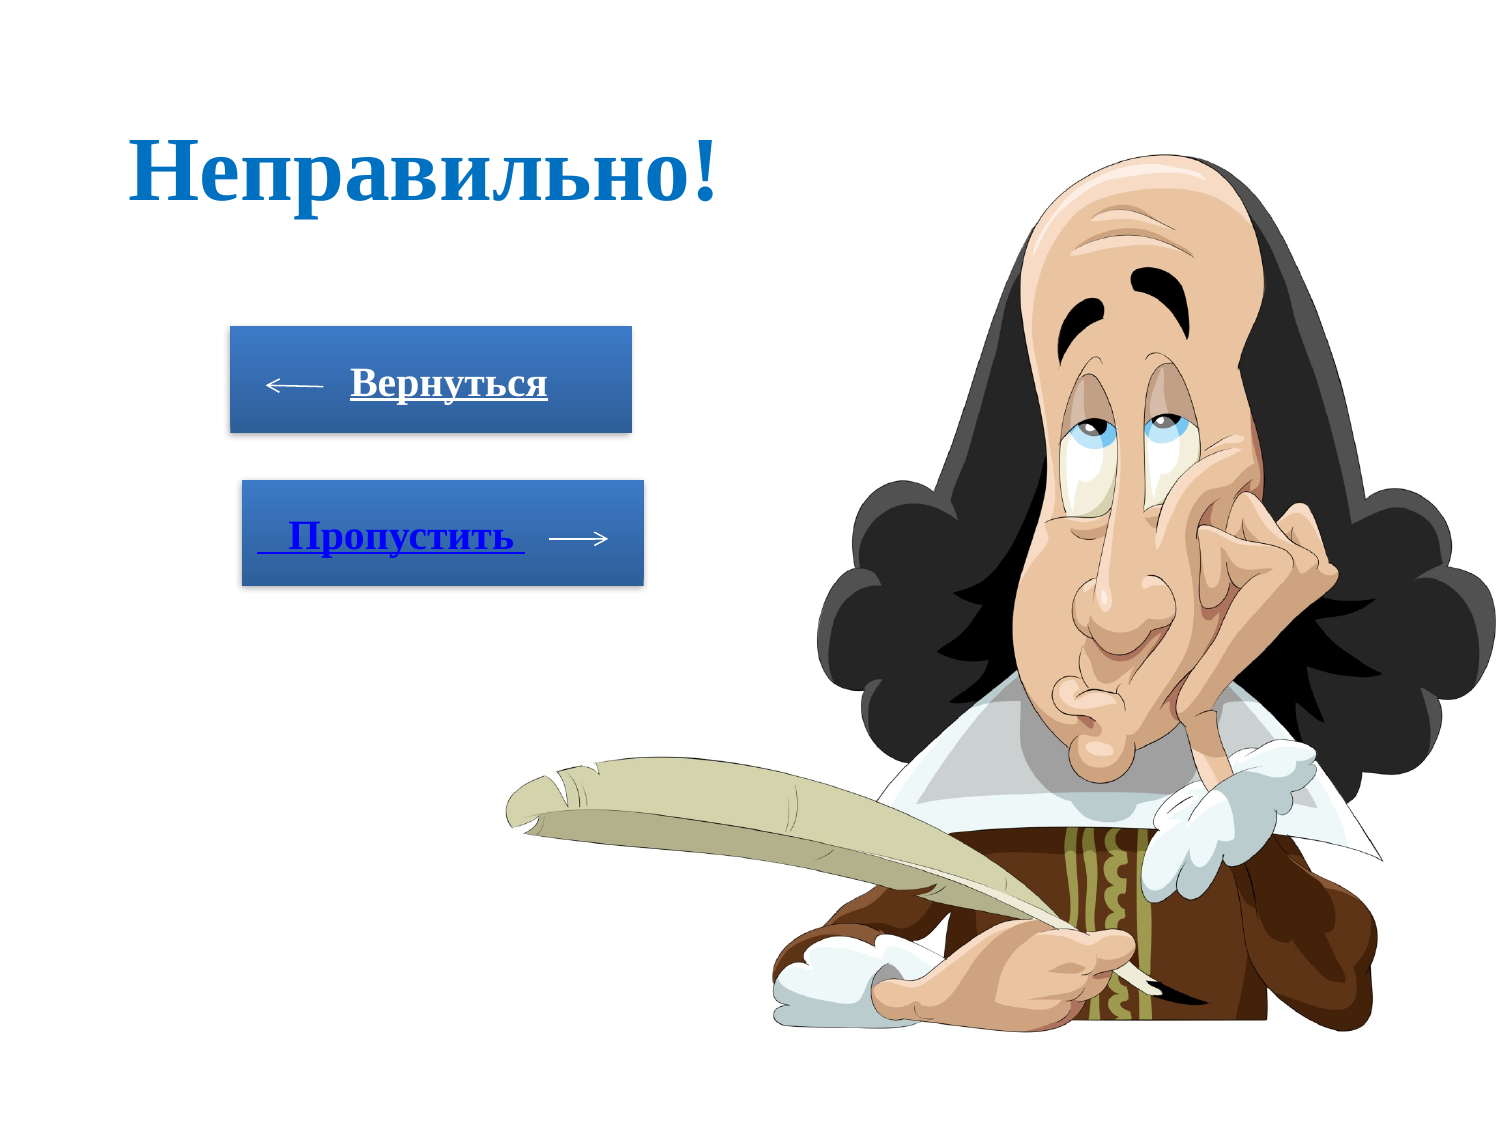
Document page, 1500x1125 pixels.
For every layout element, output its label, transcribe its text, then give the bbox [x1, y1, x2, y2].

picture [501, 148, 1500, 1038]
text_box Вернуться [230, 326, 496, 433]
text_box Неправильно! [112, 101, 739, 227]
text_box Пропустить [242, 479, 496, 587]
